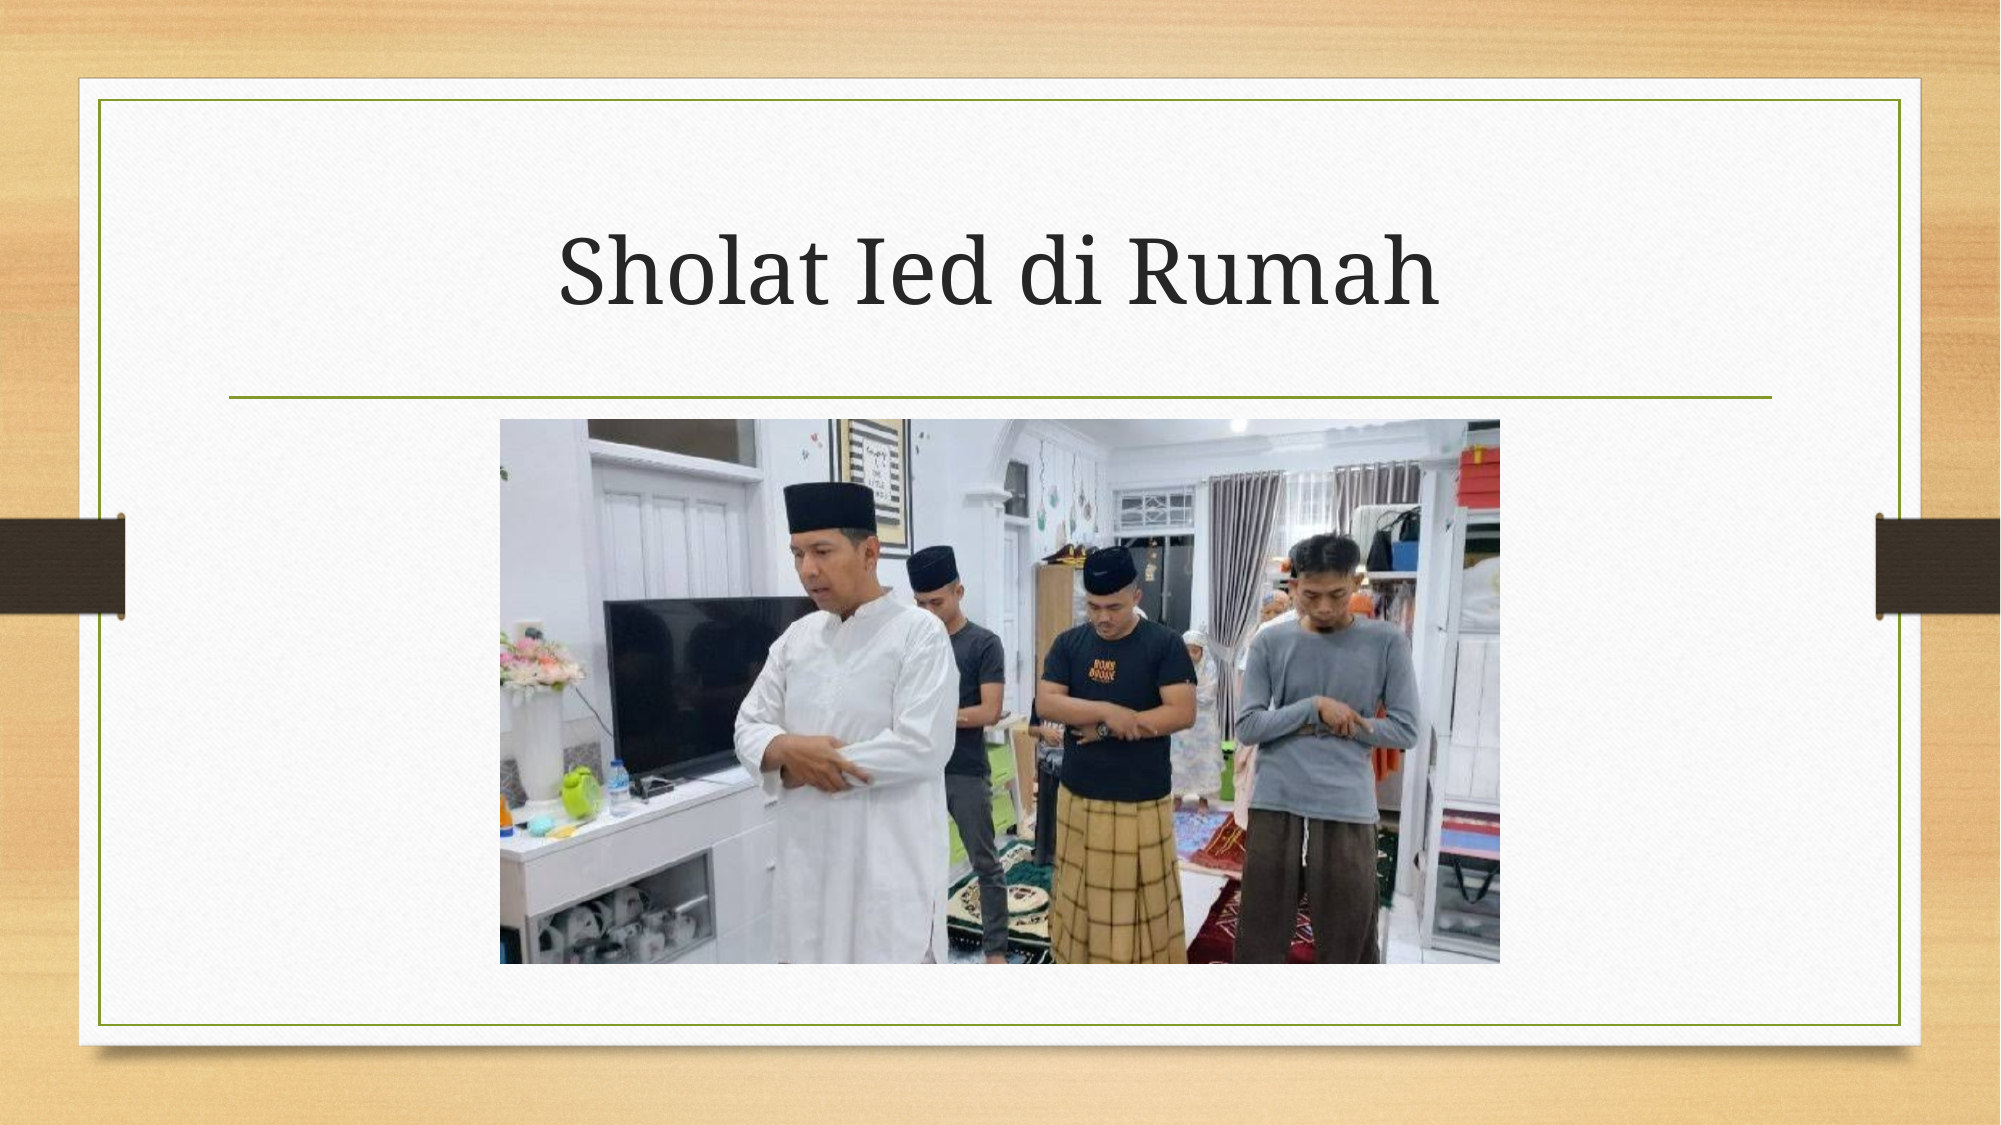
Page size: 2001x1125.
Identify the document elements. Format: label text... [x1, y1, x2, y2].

picture [0, 0, 2001, 1125]
title Sholat Ied di Rumah [212, 161, 1788, 375]
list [500, 419, 1500, 964]
